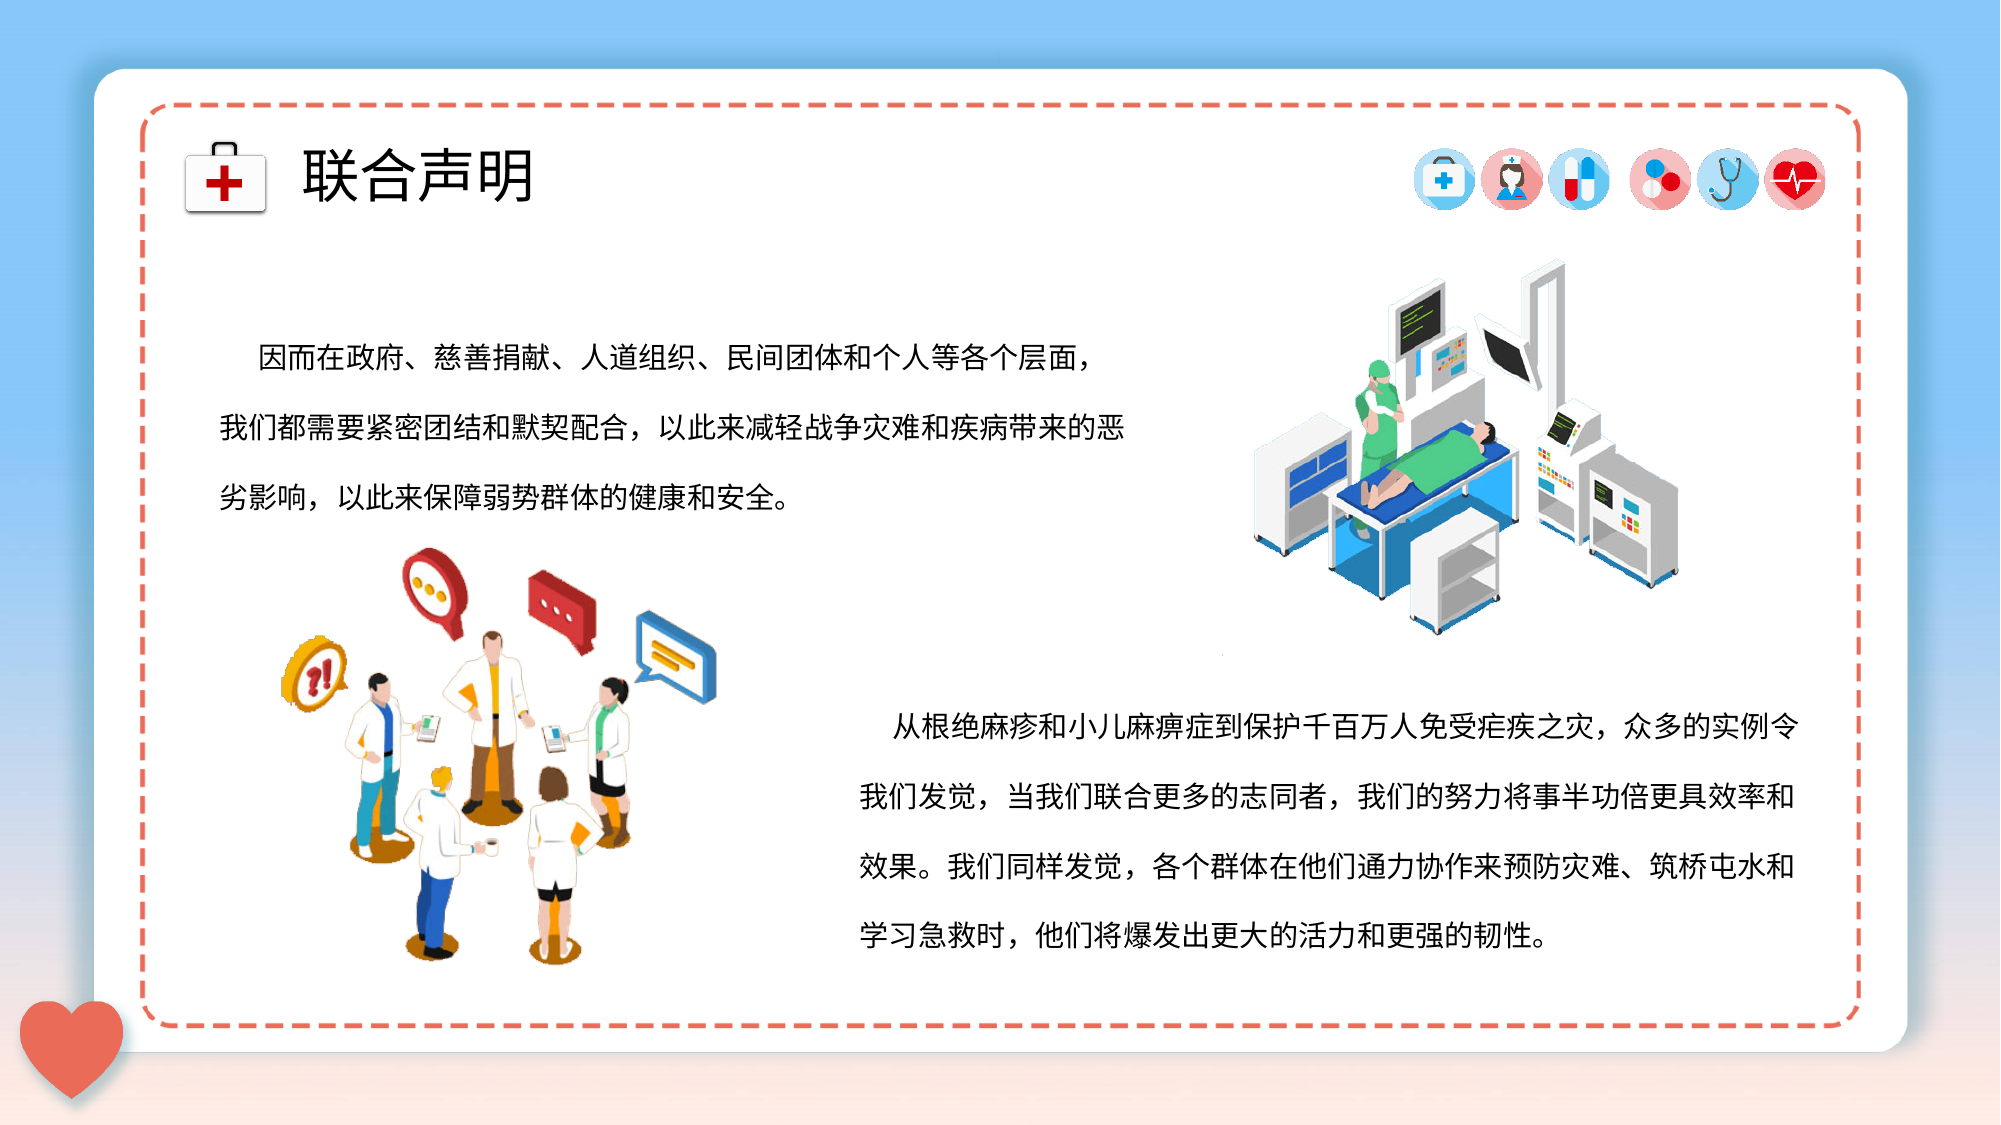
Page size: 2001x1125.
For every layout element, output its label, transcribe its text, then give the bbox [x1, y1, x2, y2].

text_box 因而在政府、慈善捐献、人道组织、民间团体和个人等各个层面，我们都需要紧密团结和默契配合，以此来减轻战争灾难和疾病带来的恶劣影响，以此来保障弱势群体的健康和安全。 [204, 297, 1147, 522]
text_box 联合声明 [286, 131, 655, 217]
picture [0, 0, 2000, 1125]
text_box 从根绝麻疹和小儿麻痹症到保护千百万人免受疟疾之灾，众多的实例令我们发觉，当我们联合更多的志同者，我们的努力将事半功倍更具效率和效果。我们同样发觉，各个群体在他们通力协作来预防灾难、筑桥屯水和学习急救时，他们将爆发出更大的活力和更强的韧性。 [844, 665, 1823, 961]
